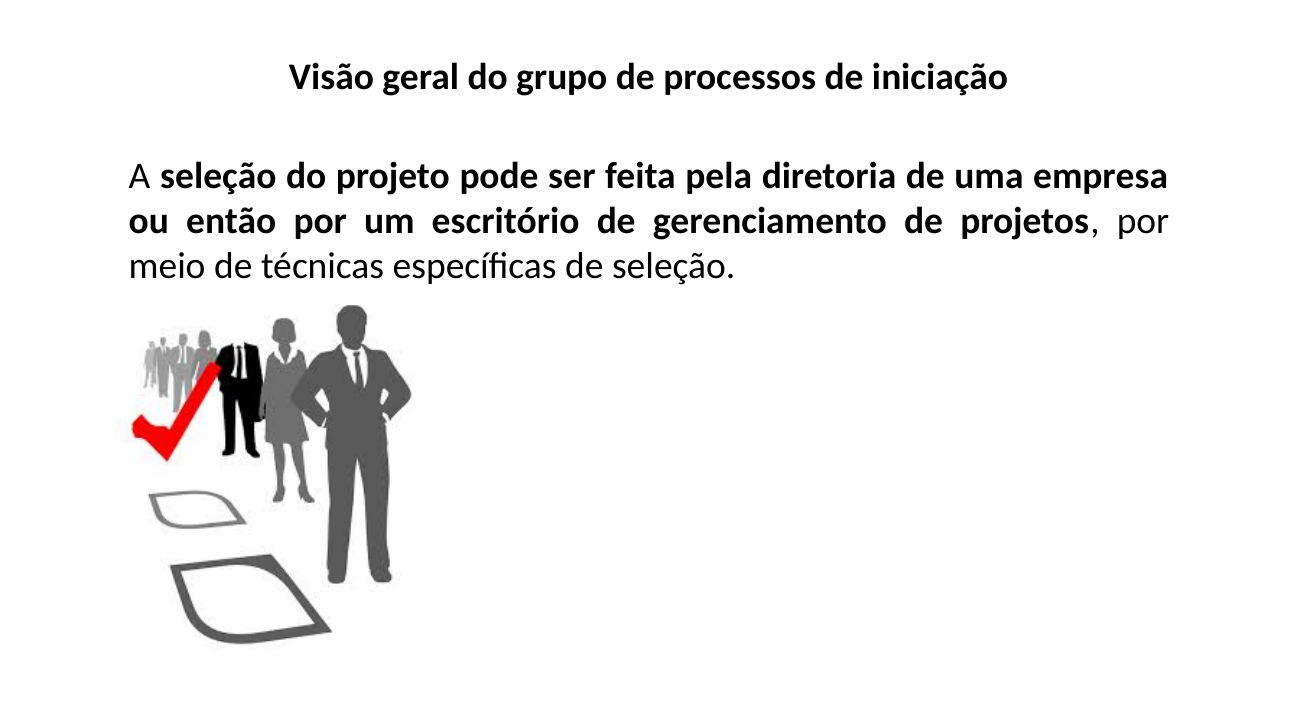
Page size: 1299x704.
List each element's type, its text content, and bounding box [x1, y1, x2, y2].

text_box A seleção do projeto pode ser feita pela diretoria de uma empresa ou então por um escritório de gerenciamento de projetos, por meio de técnicas específicas de seleção. [117, 145, 1181, 559]
text_box Visão geral do grupo de processos de iniciação [0, 44, 1299, 106]
picture [112, 304, 413, 653]
